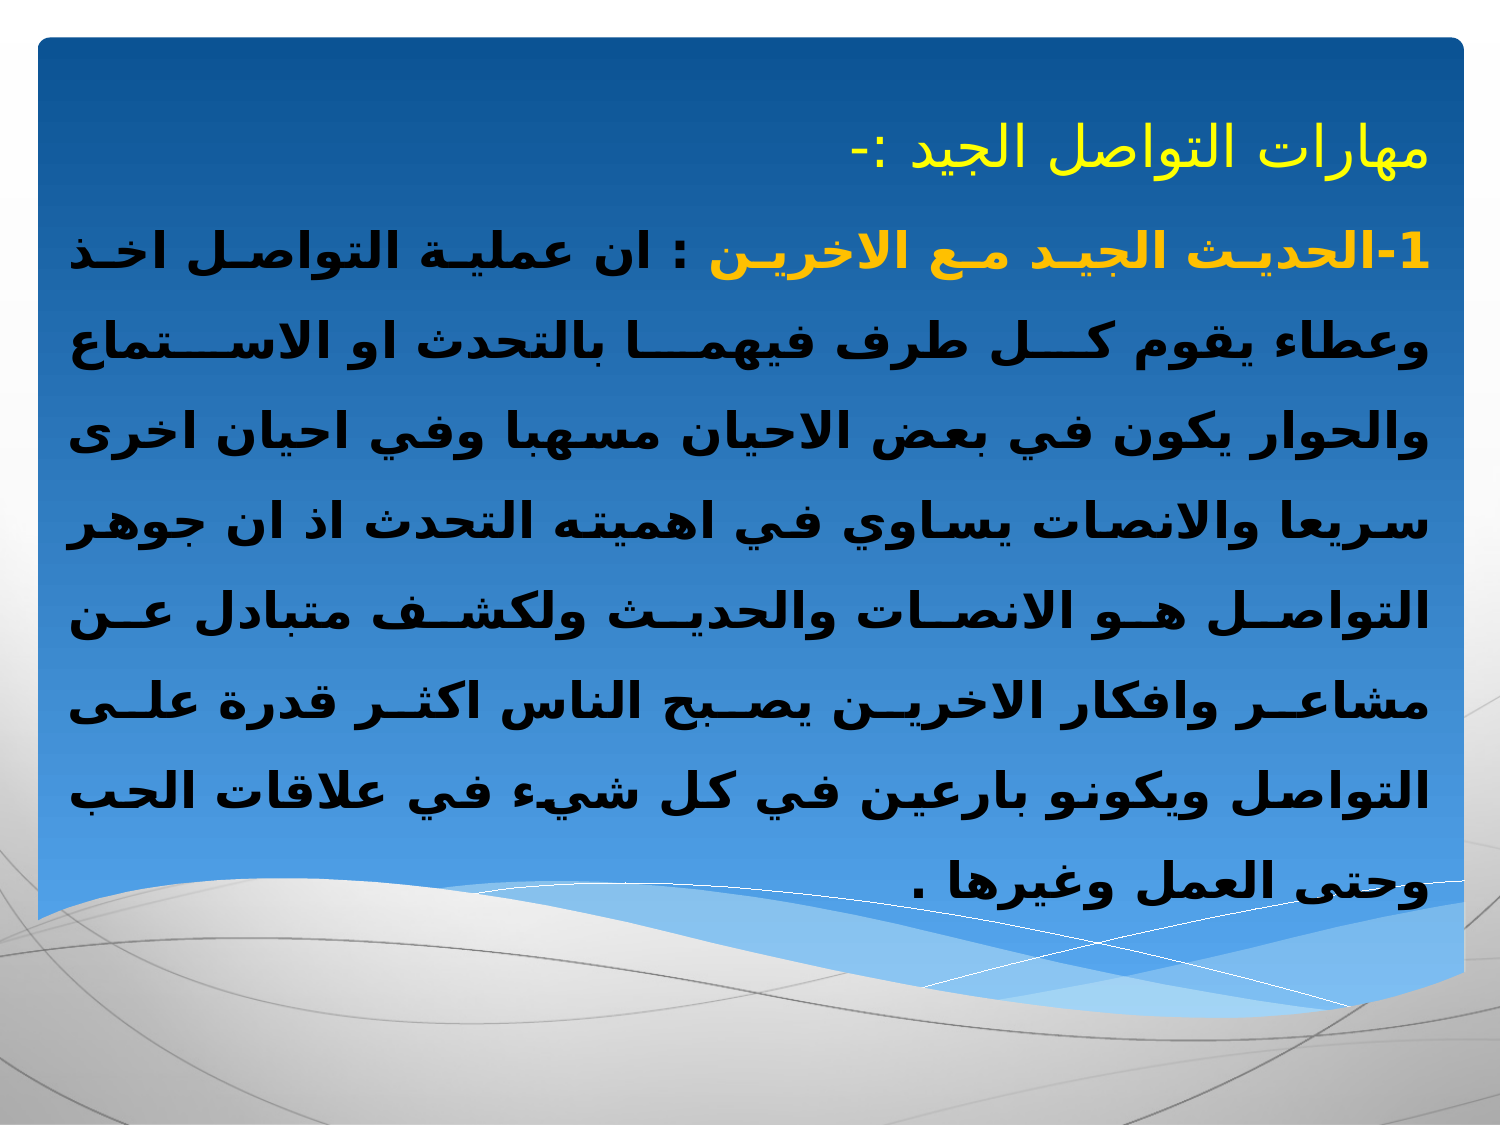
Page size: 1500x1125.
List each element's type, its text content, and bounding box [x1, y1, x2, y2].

subtitle مهارات التواصل الجيد :- 1- الحديث الجيد مع الاخرين : ان عملية التواصل اخذ وعطاء يقوم كل طرف فيهما بالتحدث او الاستماع والحوار يكون في بعض الاحيان مسهبا وفي احيان اخرى سريعا والانصات يساوي في اهميته التحدث اذ ان جوهر التواصل هو الانصات والحديث ولكشف متبادل عن مشاعر وافكار الاخرين يصبح الناس اكثر قدرة على التواصل ويكونو بارعين في كل شيء في علاقات الحب وحتى العمل وغيرها . [53, 66, 1447, 1071]
